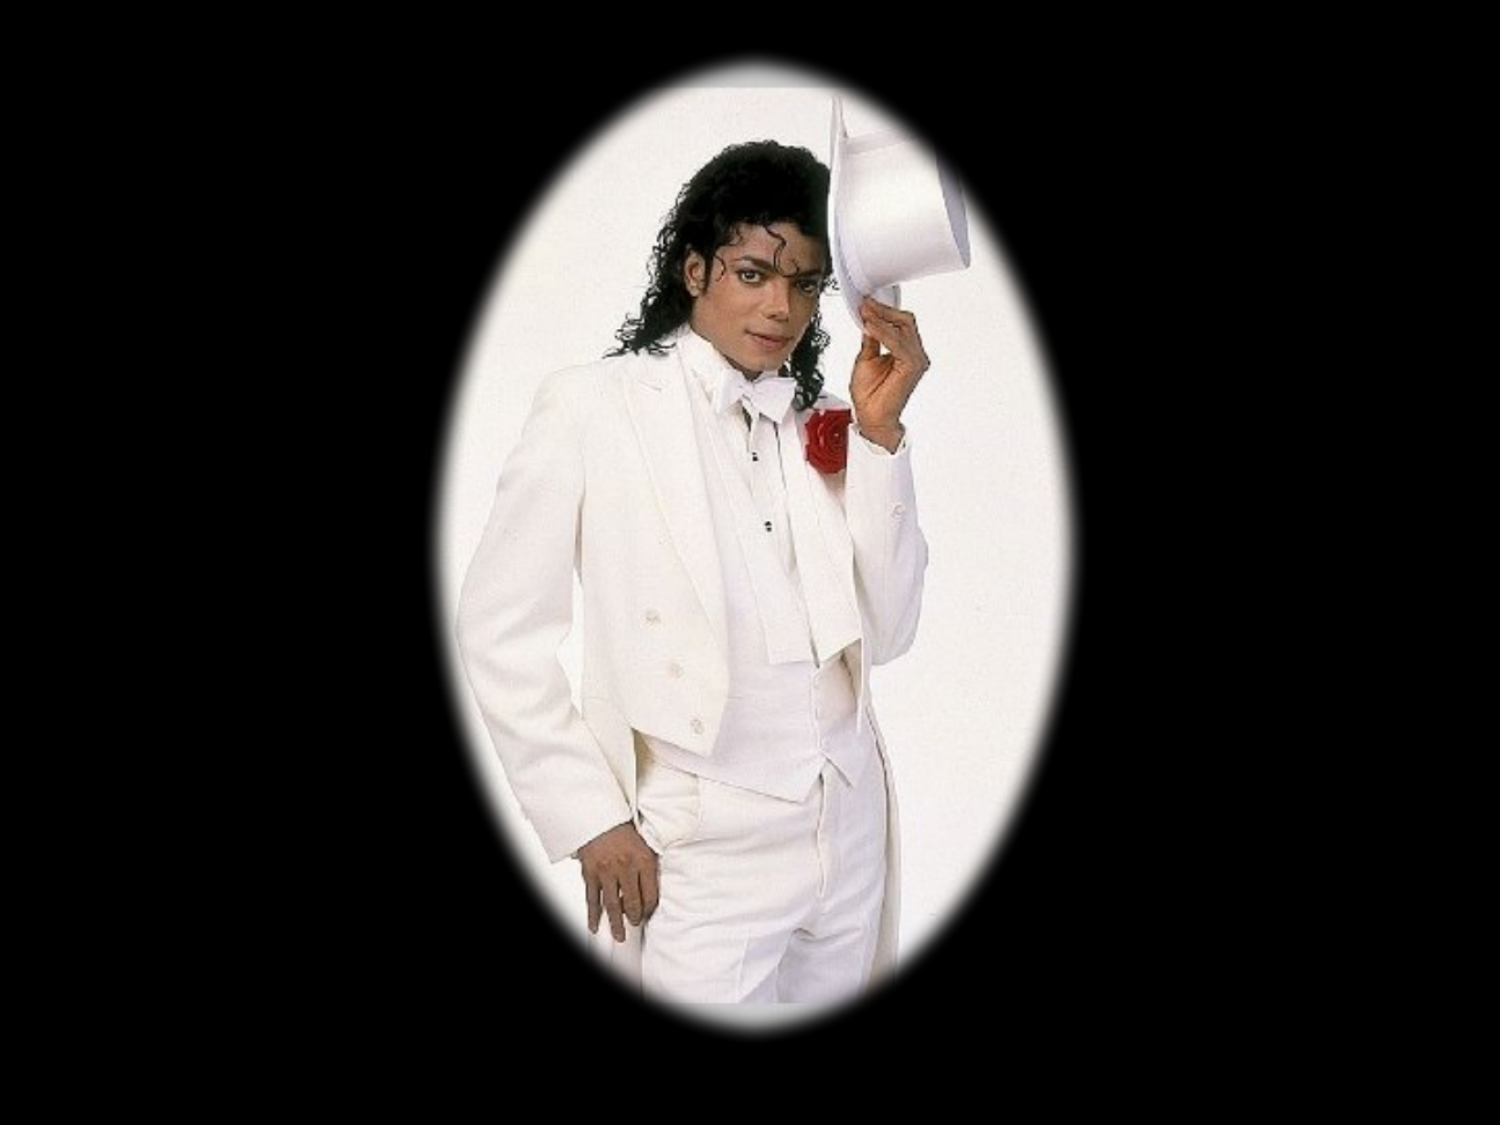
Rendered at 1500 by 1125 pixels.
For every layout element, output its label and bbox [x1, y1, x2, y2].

picture [421, 46, 1089, 1048]
